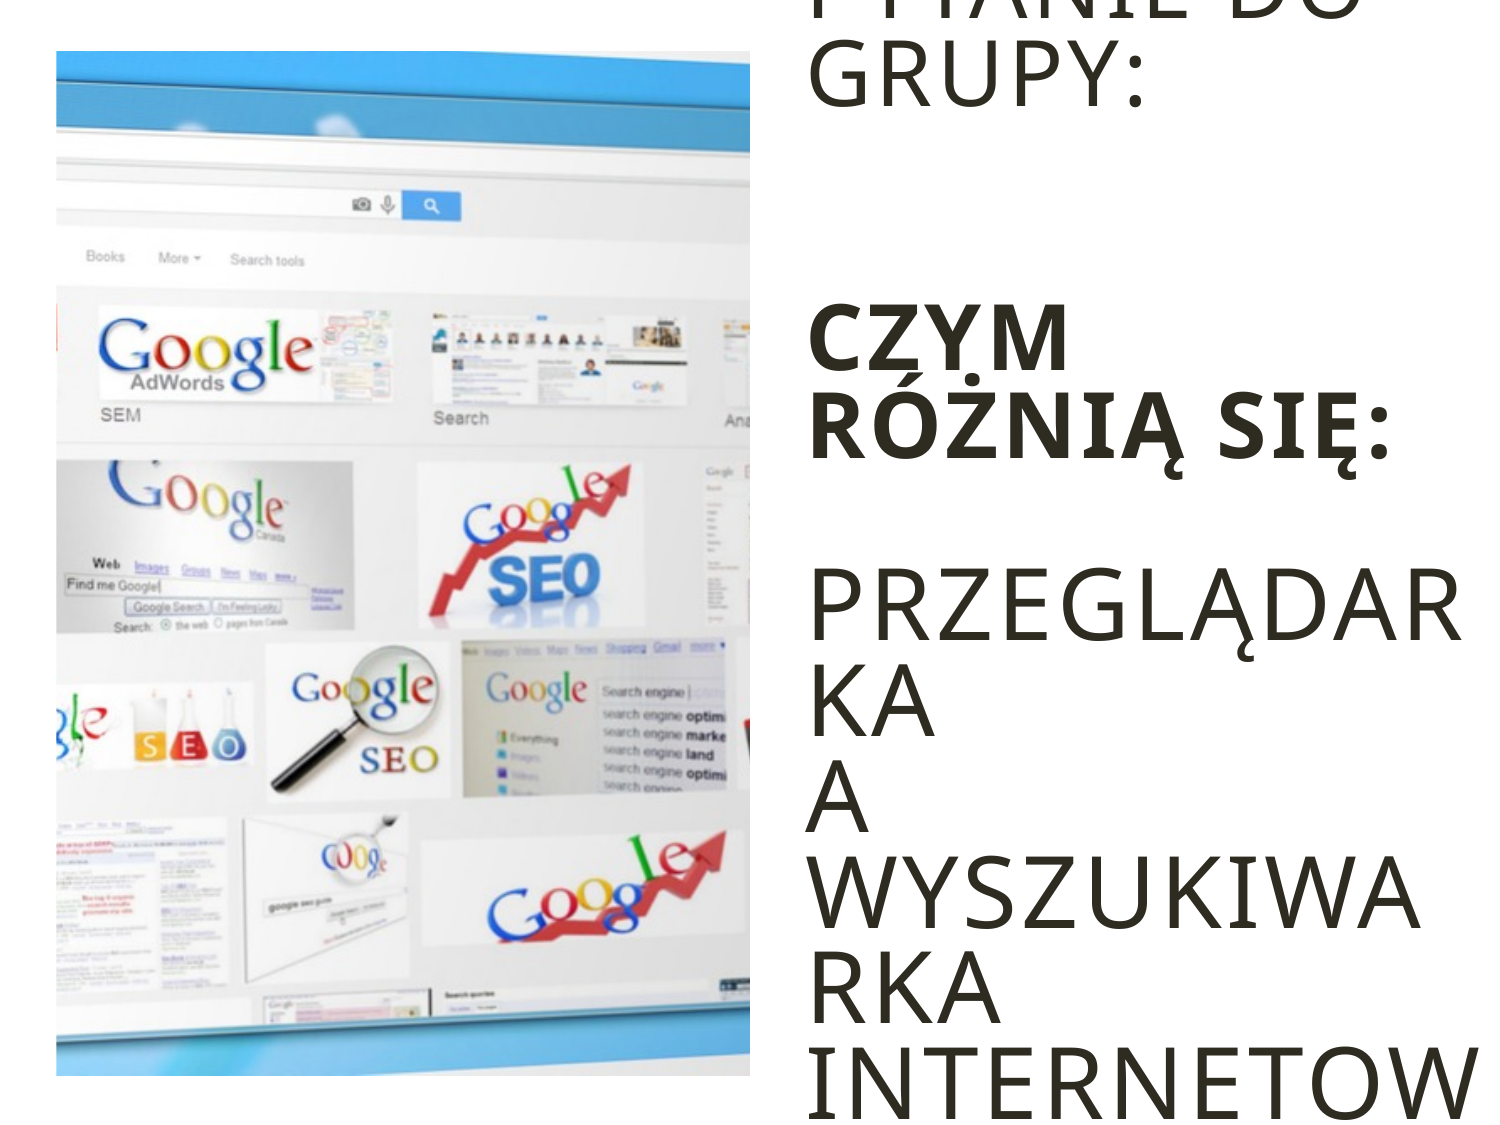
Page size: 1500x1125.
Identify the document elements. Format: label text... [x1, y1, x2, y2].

picture [56, 51, 751, 1076]
title PYTANIE Do GRUPY: CZYM RÓŻNIĄ SIĘ: przeglĄdarka A WYSZUKIWARKA InternetOWA? [790, 58, 1500, 1125]
